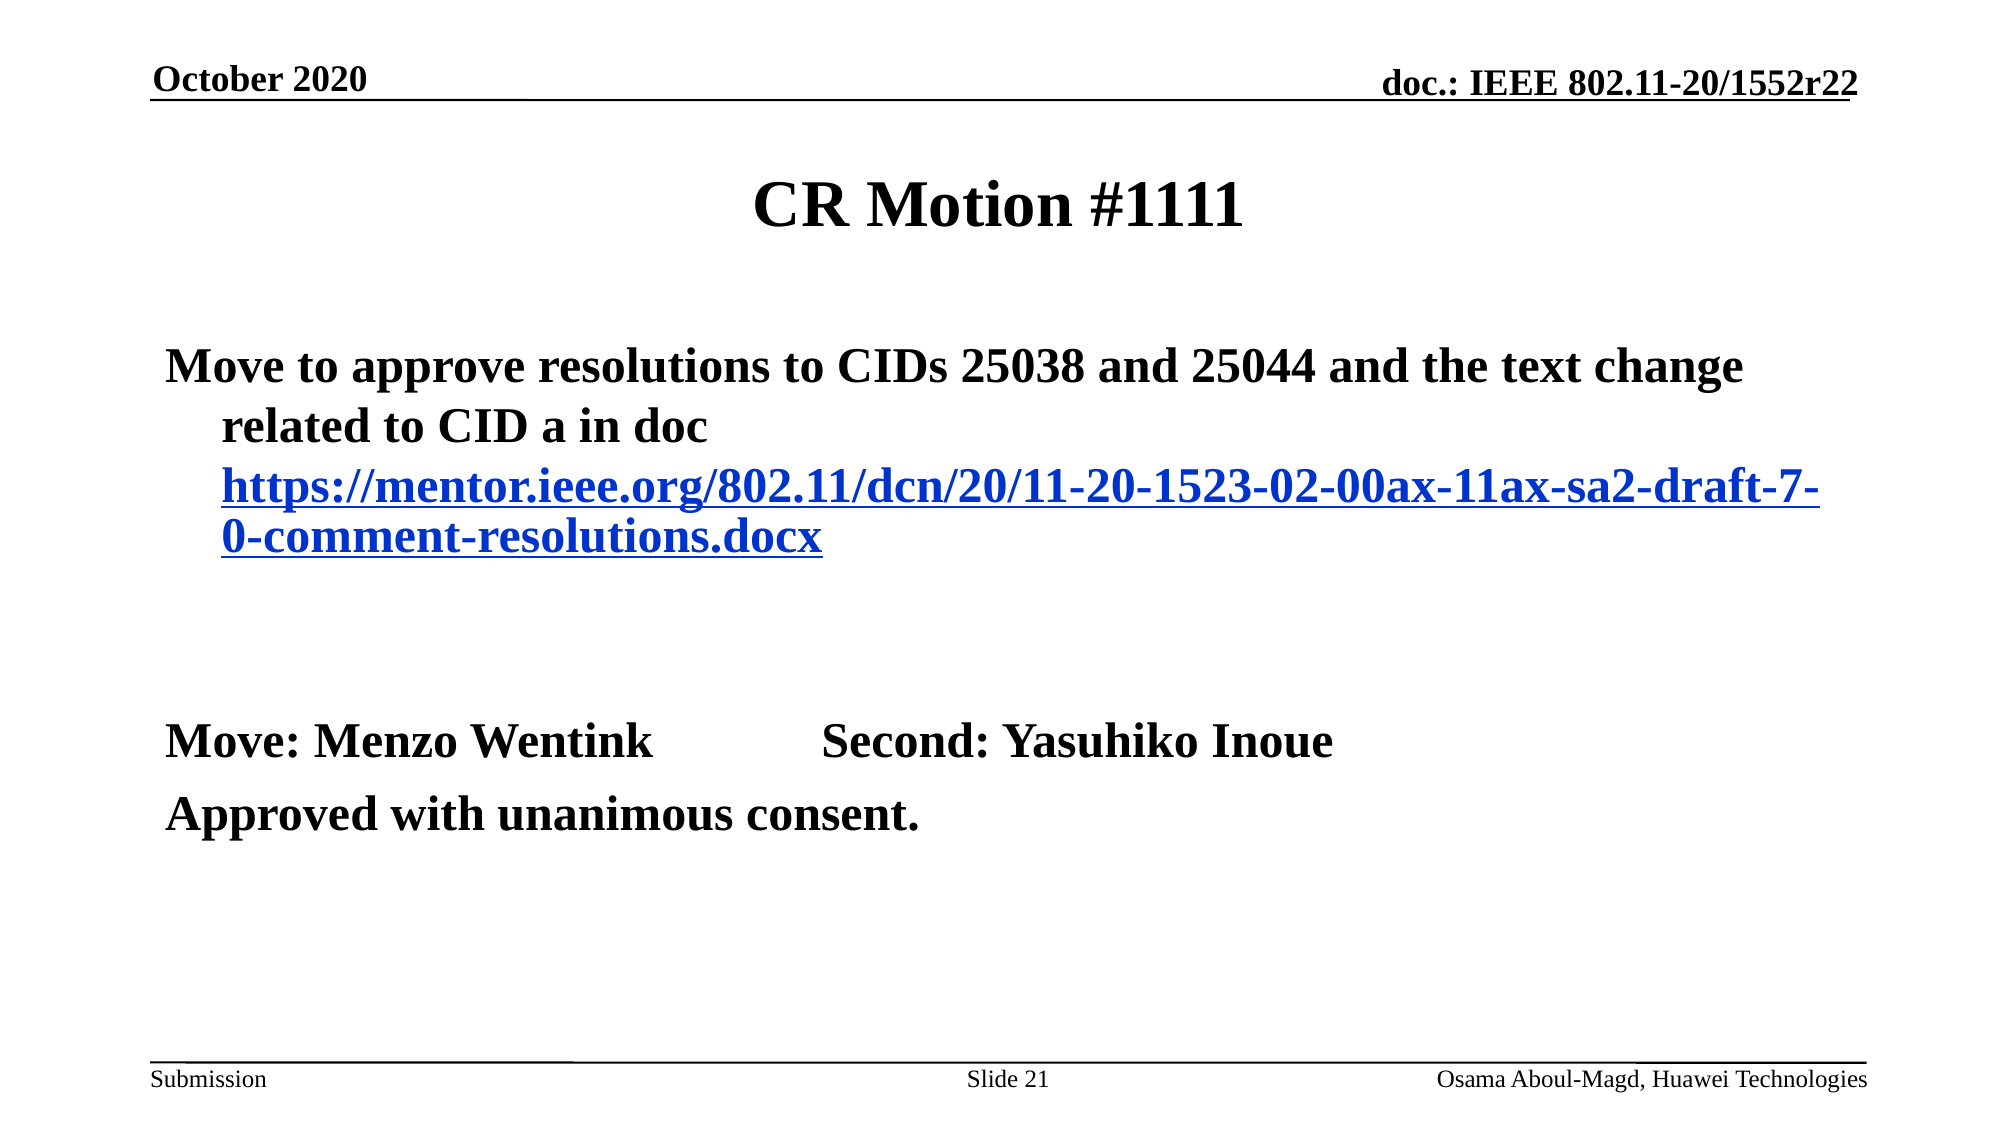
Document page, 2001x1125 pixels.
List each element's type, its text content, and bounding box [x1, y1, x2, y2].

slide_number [152, 54, 563, 100]
footer Osama Aboul-Magd, Huawei Technologies [1171, 1061, 1869, 1093]
list Move to approve resolutions to CIDs 25038 and 25044 and the text change related to CID a in doc https://mentor.ieee.org/802.11/dcn/20/11-20-1523-02-00ax-11ax-sa2-draft-7-0-comment-resolutions.docx Move: Menzo Wentink Second: Yasuhiko Inoue Approved with unanimous consent. [149, 324, 1850, 1000]
slide_number Slide 21 [950, 1061, 1067, 1123]
title CR Motion #1111 [149, 112, 1850, 288]
